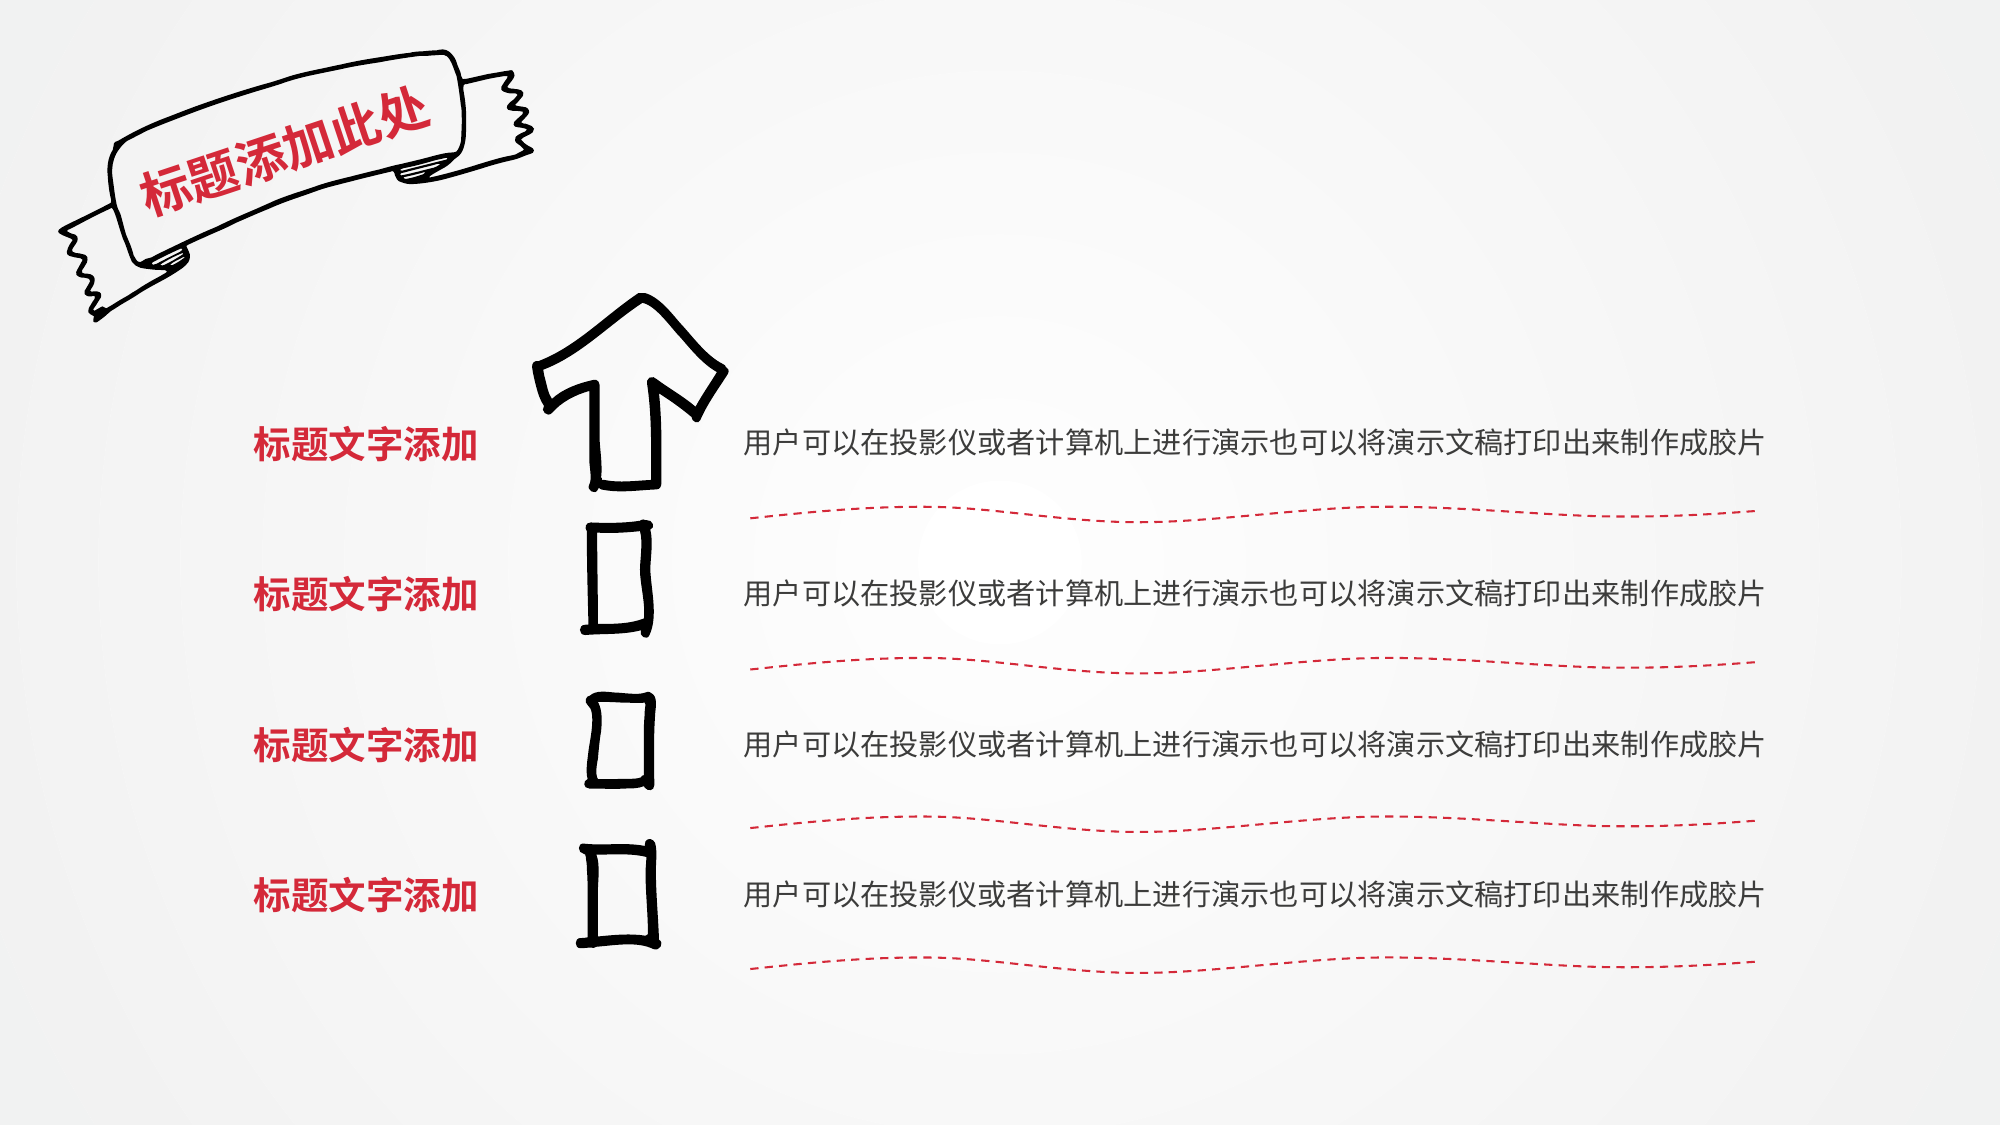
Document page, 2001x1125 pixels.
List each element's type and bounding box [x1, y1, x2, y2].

text_box [239, 705, 1844, 772]
text_box [239, 856, 1844, 923]
text_box [239, 404, 1844, 471]
text_box [750, 656, 1761, 675]
text_box [239, 554, 1844, 621]
picture [531, 772, 729, 856]
text_box [750, 815, 1761, 833]
picture [531, 293, 729, 404]
picture [531, 471, 729, 554]
text_box [750, 956, 1761, 974]
text_box [750, 505, 1761, 524]
picture [531, 621, 729, 705]
text_box [57, 48, 535, 323]
picture [531, 923, 729, 950]
